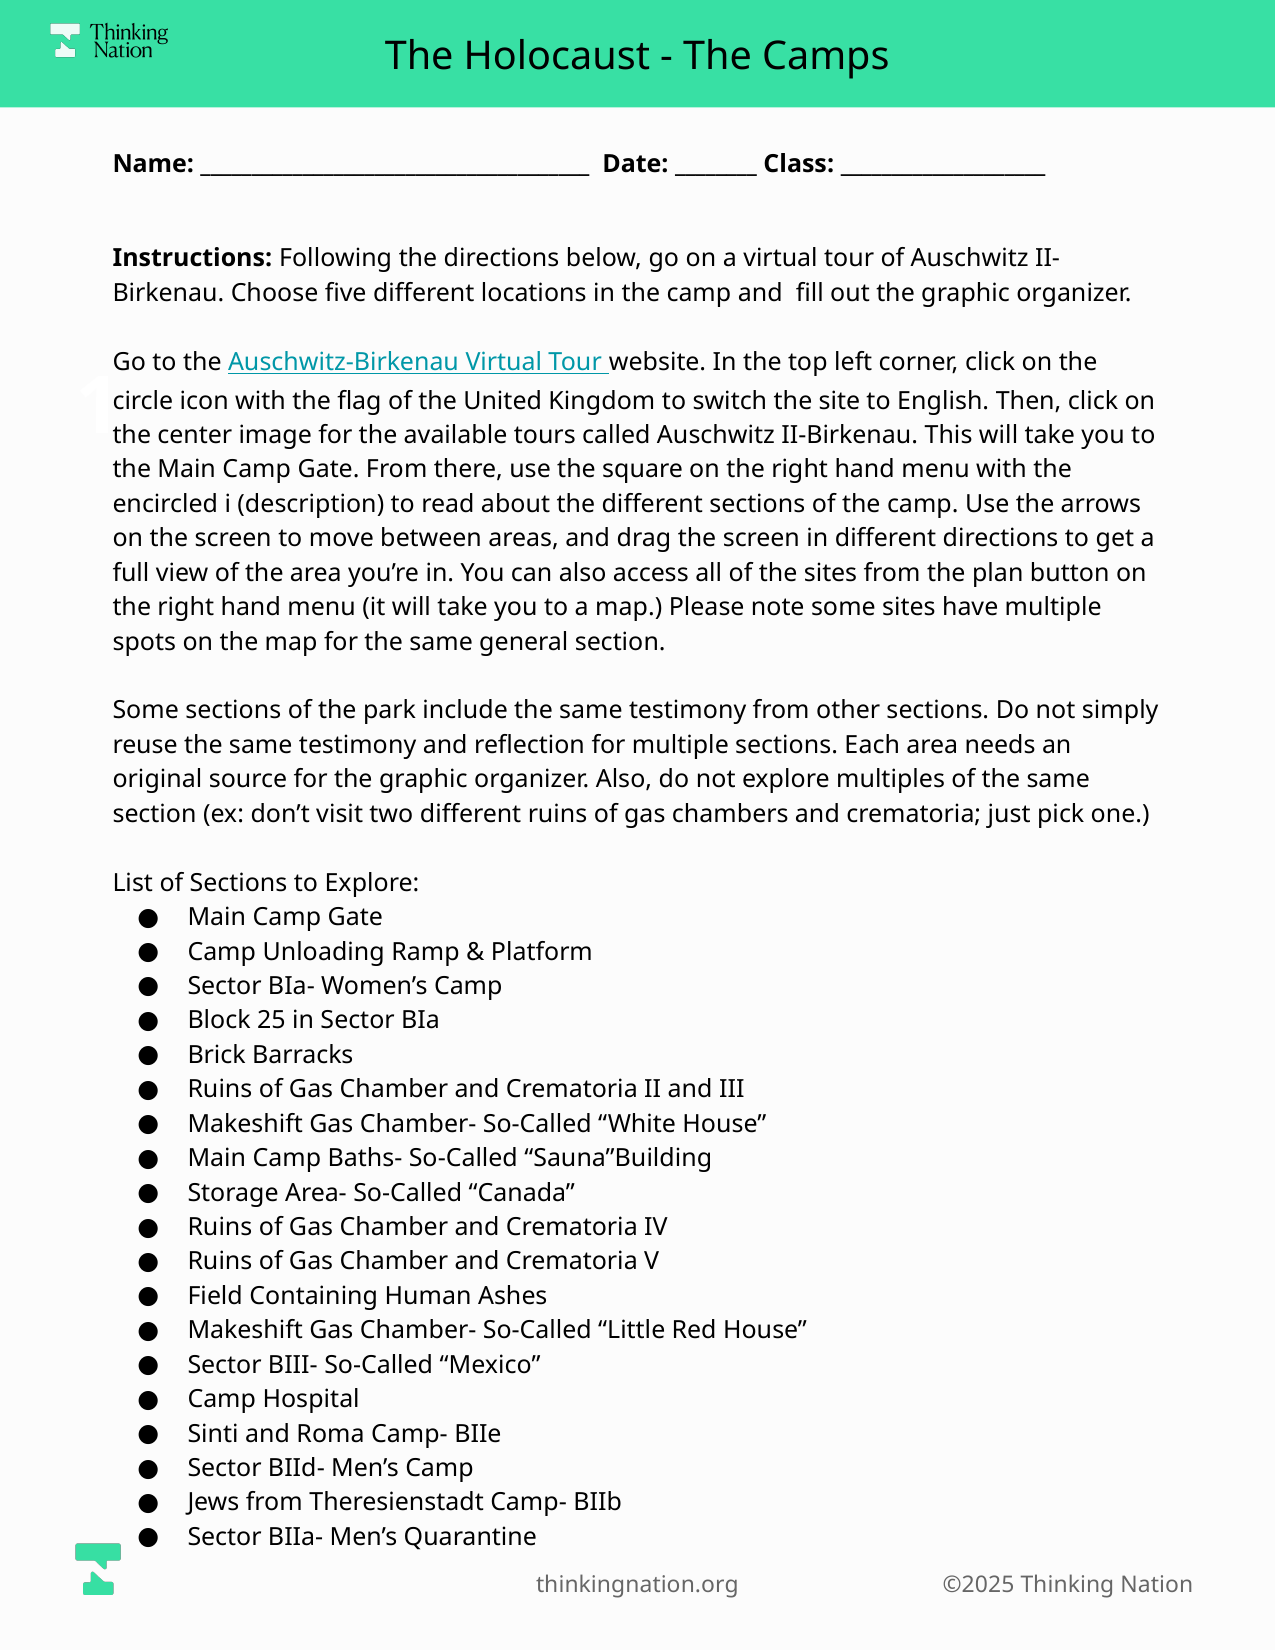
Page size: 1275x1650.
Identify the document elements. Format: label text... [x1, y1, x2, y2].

text_box ©2025 Thinking Nation [1178, 1553, 1210, 1605]
text_box The Holocaust - The Camps [0, 0, 1275, 108]
text_box Name: ______________________________________ Date: ________ Class: ____________________ Instructions: Following the directions below, go on a virtual tour of Auschwitz II- Birkenau. Choose five different locations in the camp and fill out the graphic organizer. Go to the Auschwitz-Birkenau Virtual Tour website. In the top left corner, click on the circle icon with the flag of the United Kingdom to switch the site to English. Then, click on the center image for the available tours called Auschwitz II-Birkenau. This will take you to the Main Camp Gate. From there, use the square on the right hand menu with the encircled i (description) to read about the different sections of the camp. Use the arrows on the screen to move between areas, and drag the screen in different directions to get a full view of the area you’re in. You can also access all of the sites from the plan button on the right hand menu (it will take you to a map.) Please note some sites have multiple spots on the map for the same general section. Some sections of the park include the same testimony from other sections. Do not simply reuse the same testimony and reflection for multiple sections. Each area needs an original source for the graphic organizer. Also, do not explore multiples of the same section (ex: don’t visit two different ruins of gas chambers and crematoria; just pick one.) List of Sections to Explore: Main Camp Gate Camp Unloading Ramp & Platform Sector BIa- Women’s Camp Block 25 in Sector BIa Brick Barracks Ruins of Gas Chamber and Crematoria II and III Makeshift Gas Chamber- So-Called “White House” Main Camp Baths- So-Called “Sauna”Building Storage Area- So-Called “Canada” Ruins of Gas Chamber and Crematoria IV Ruins of Gas Chamber and Crematoria V Field Containing Human Ashes Makeshift Gas Chamber- So-Called “Little Red House” Sector BIII- So-Called “Mexico” Camp Hospital Sinti and Roma Camp- BIIe Sector BIId- Men’s Camp Jews from Theresienstadt Camp- BIIb Sector BIIa- Men’s Quarantine [97, 132, 1178, 1635]
picture [36, 12, 172, 69]
text_box 1 [30, 315, 165, 450]
picture [62, 1533, 134, 1605]
